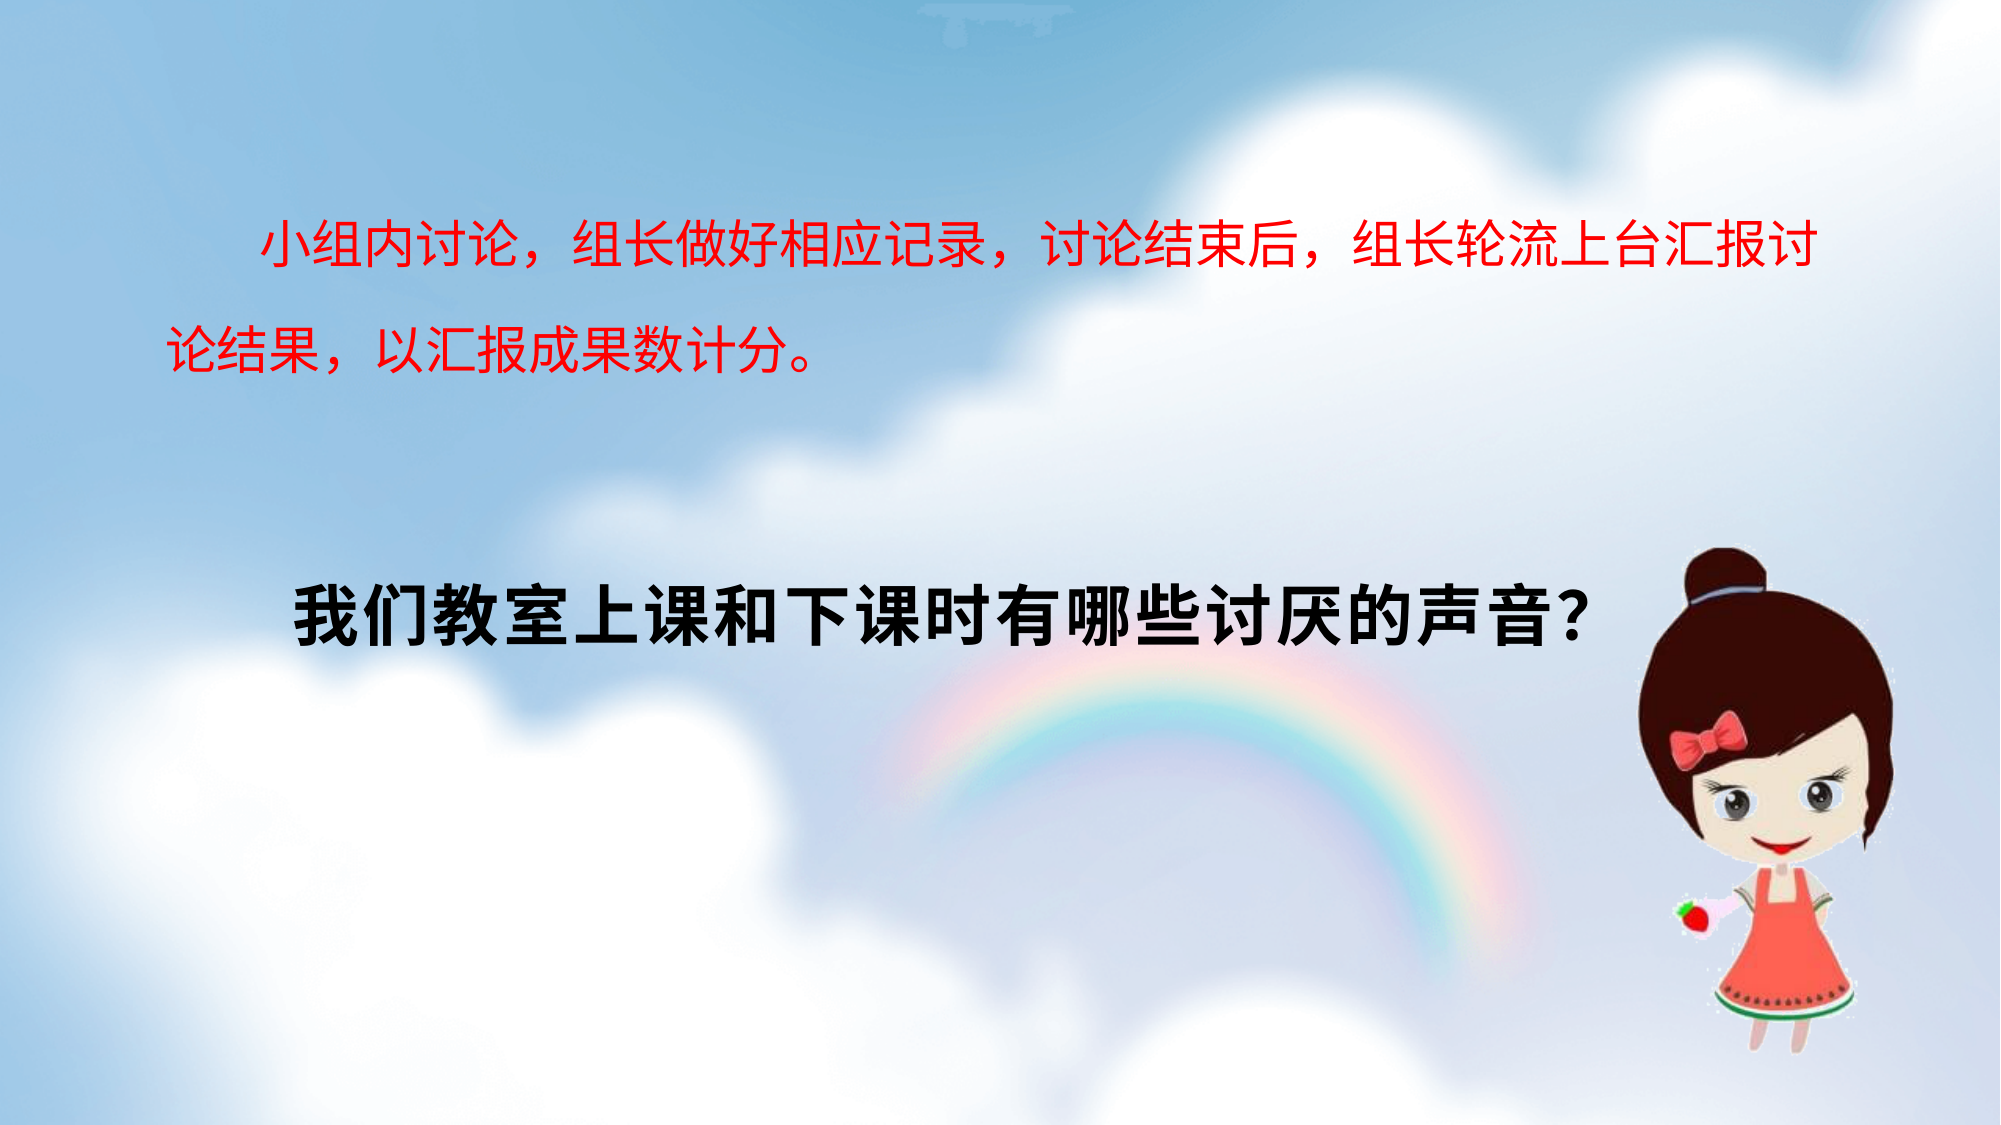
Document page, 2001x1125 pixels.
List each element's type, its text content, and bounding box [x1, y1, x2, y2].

text_box 我们教室上课和下课时有哪些讨厌的声音？ [227, 526, 1573, 662]
picture [0, 0, 2000, 1125]
text_box 小组内讨论，组长做好相应记录，讨论结束后，组长轮流上台汇报讨论结果，以汇报成果数计分。 [150, 160, 1850, 388]
